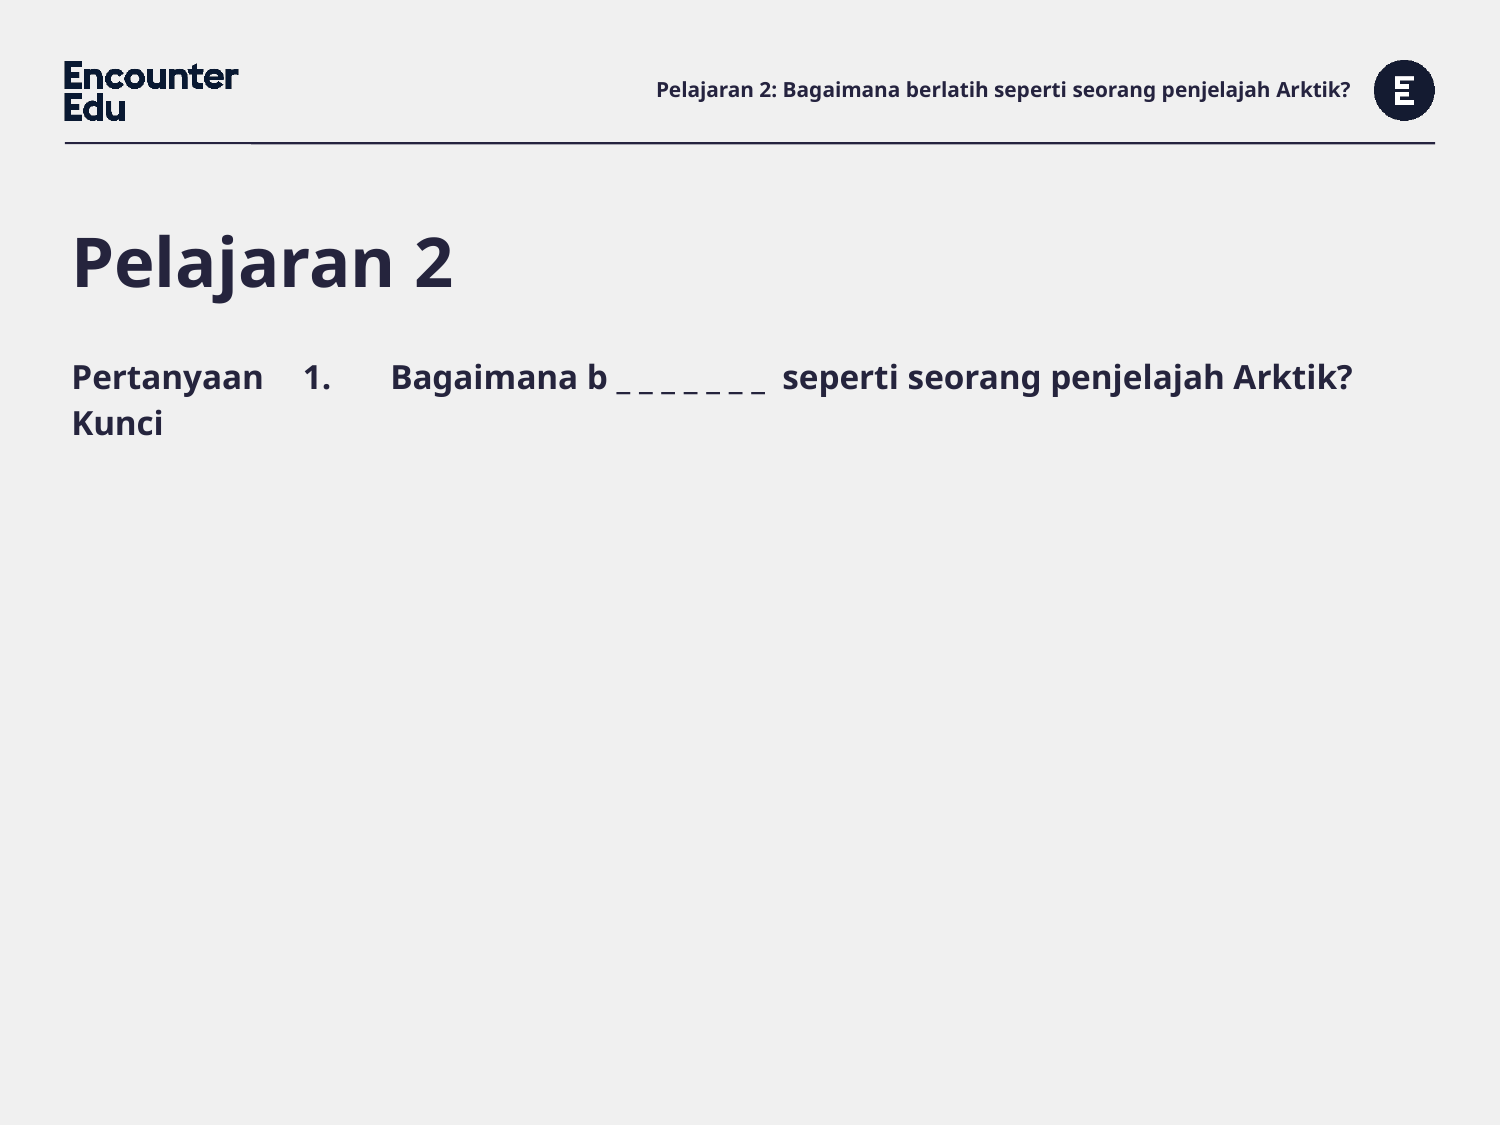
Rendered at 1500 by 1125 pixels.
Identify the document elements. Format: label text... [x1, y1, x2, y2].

table_header Bagaimana b _ _ _ _ _ _ _ seperti seorang penjelajah Arktik? [288, 347, 1468, 634]
text_box Pelajaran 2 [56, 211, 910, 309]
title Pelajaran 2: Bagaimana berlatih seperti seorang penjelajah Arktik? [624, 67, 1359, 114]
picture [60, 59, 243, 122]
table_header Pertanyaan Kunci [56, 347, 288, 634]
picture [1372, 58, 1436, 122]
